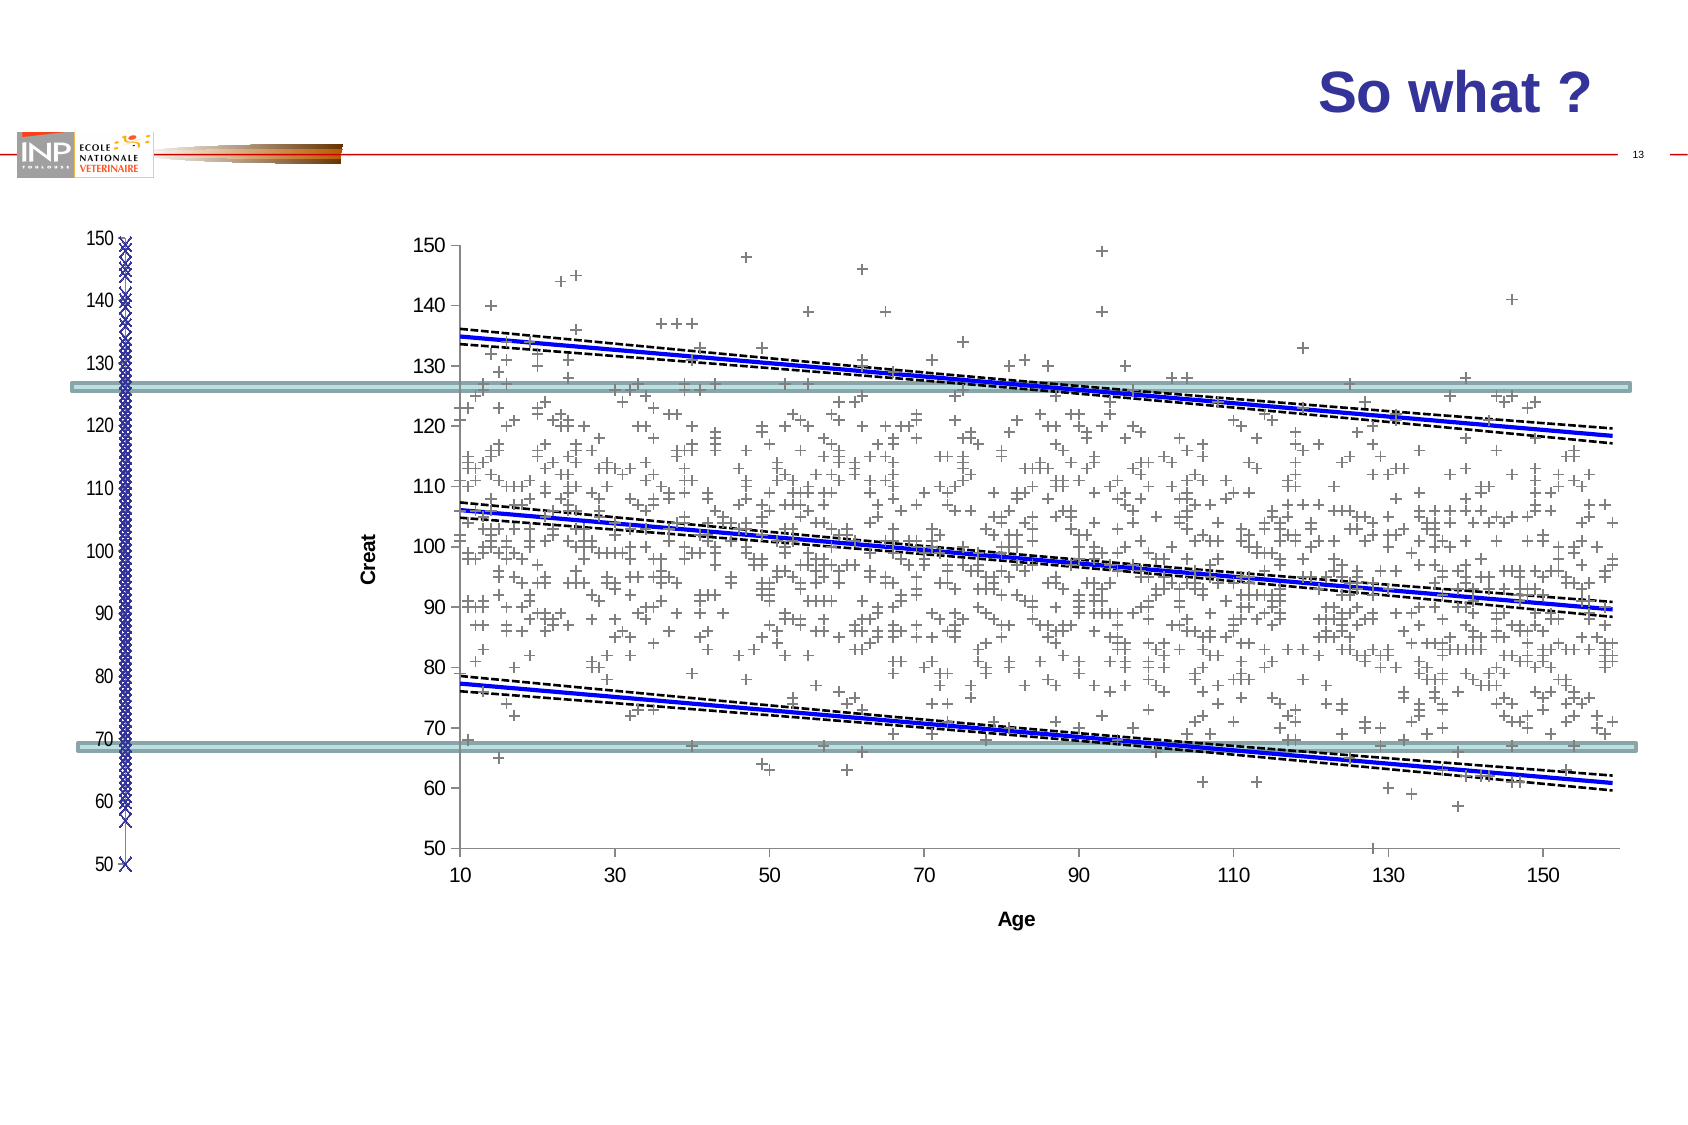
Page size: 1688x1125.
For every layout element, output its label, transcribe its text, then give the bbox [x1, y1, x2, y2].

text_box [252, 741, 318, 753]
text_box [76, 741, 80, 753]
picture [17, 132, 154, 178]
chart [85, 204, 249, 901]
text_box [70, 381, 80, 393]
chart [323, 218, 1648, 963]
text_box [252, 381, 318, 393]
title So what ? [80, 31, 1609, 147]
